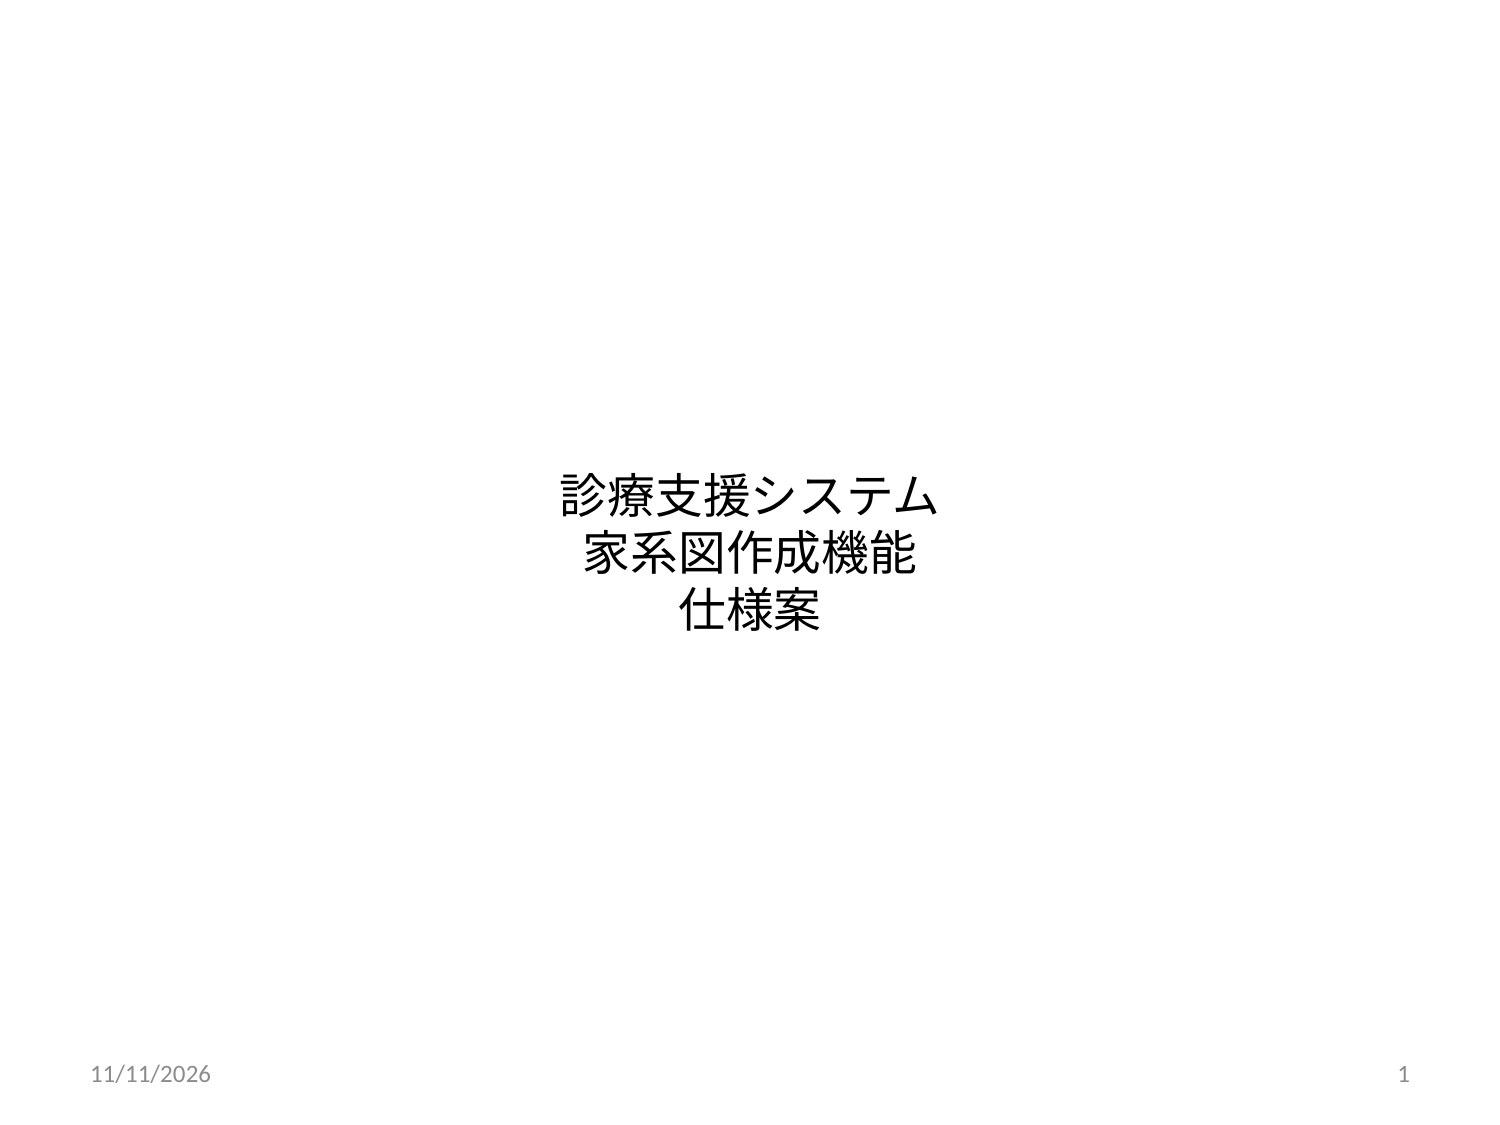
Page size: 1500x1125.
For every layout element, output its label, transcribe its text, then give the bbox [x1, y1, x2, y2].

slide_number 1 [1074, 1042, 1425, 1103]
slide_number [75, 1042, 425, 1103]
title 診療支援システム 家系図作成機能 仕様案 [75, 457, 1425, 646]
